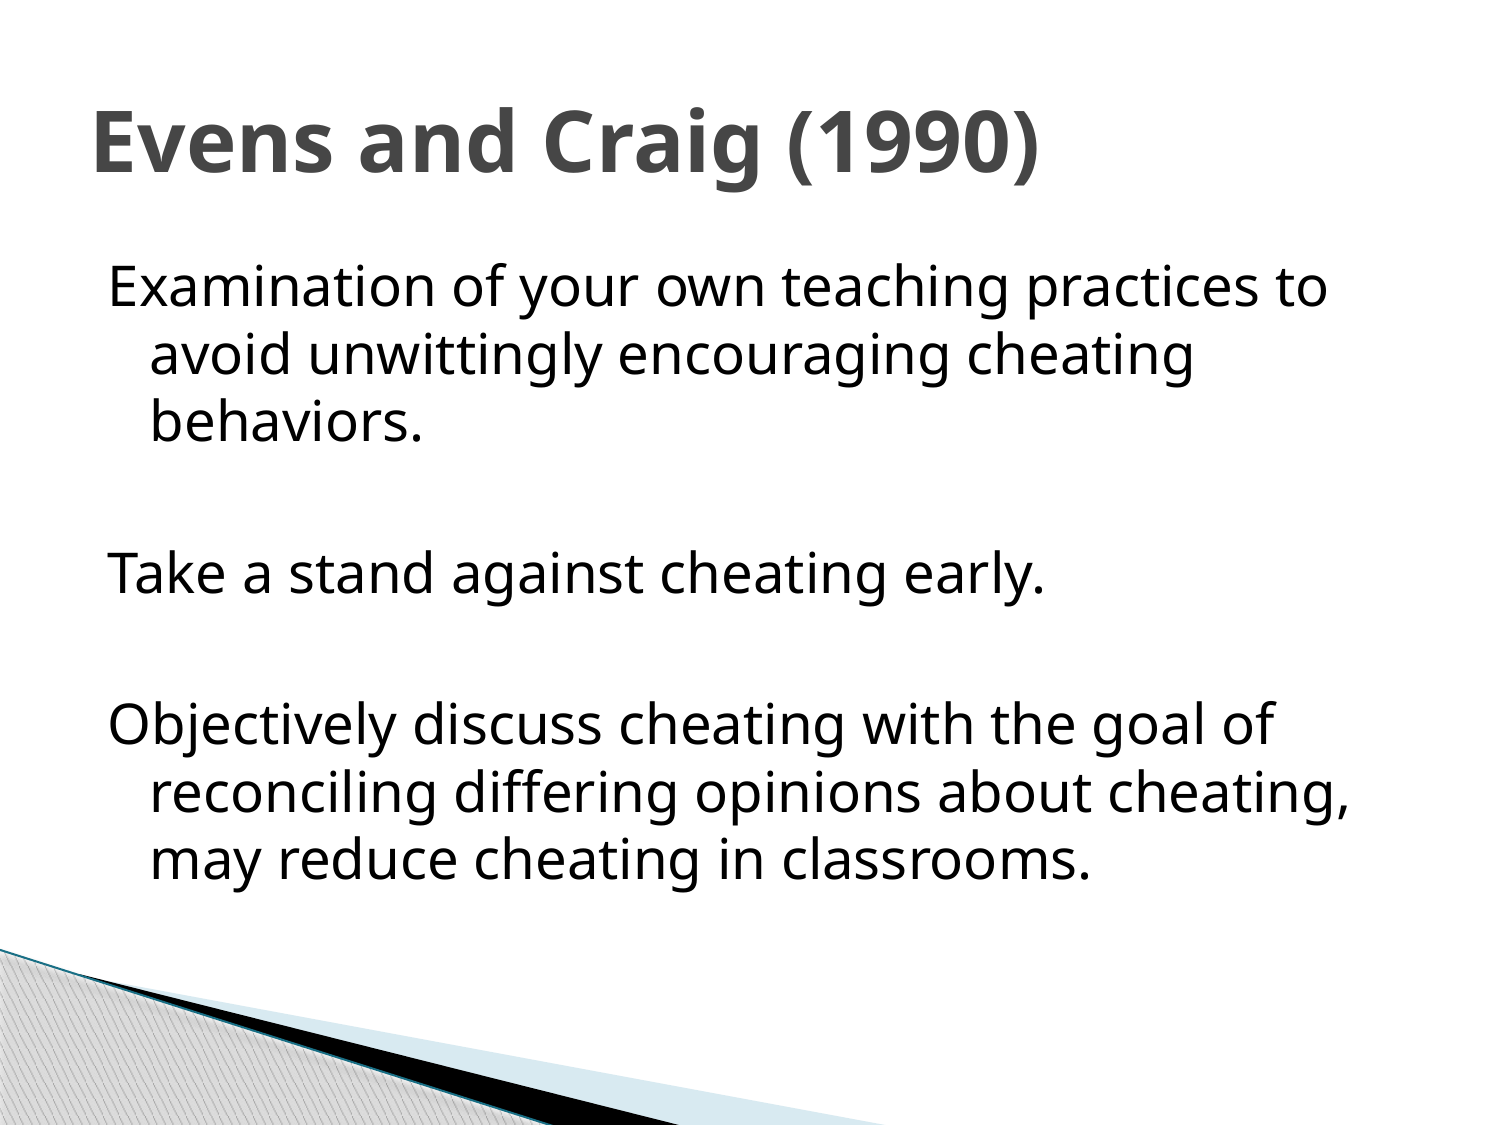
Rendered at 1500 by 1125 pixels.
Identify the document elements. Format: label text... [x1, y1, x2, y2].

list Examination of your own teaching practices to avoid unwittingly encouraging cheating behaviors. Take a stand against cheating early. Objectively discuss cheating with the goal of reconciling differing opinions about cheating, may reduce cheating in classrooms. [75, 243, 1425, 986]
title Evens and Craig (1990) [75, 45, 1425, 233]
